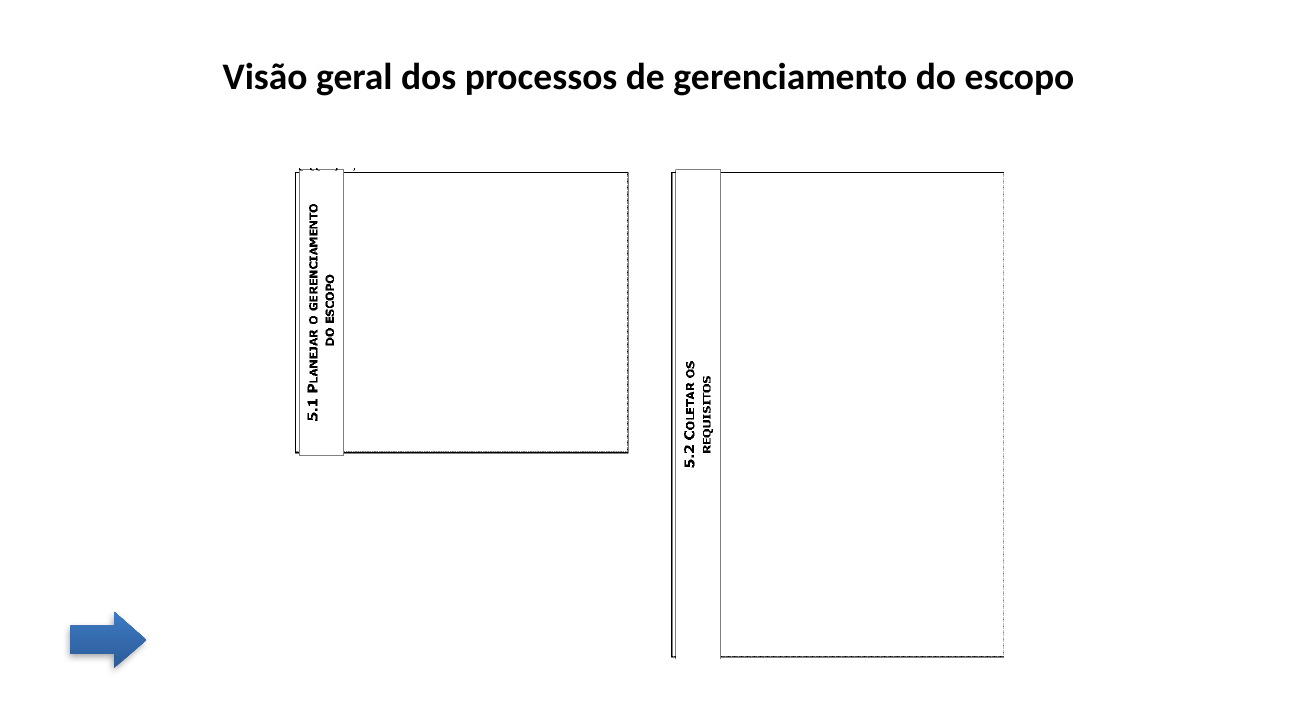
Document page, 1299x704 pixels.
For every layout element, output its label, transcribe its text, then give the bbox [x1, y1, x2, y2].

text_box Visão geral dos processos de gerenciamento do escopo [0, 44, 1299, 106]
picture [294, 168, 1004, 660]
text_box [70, 611, 147, 669]
